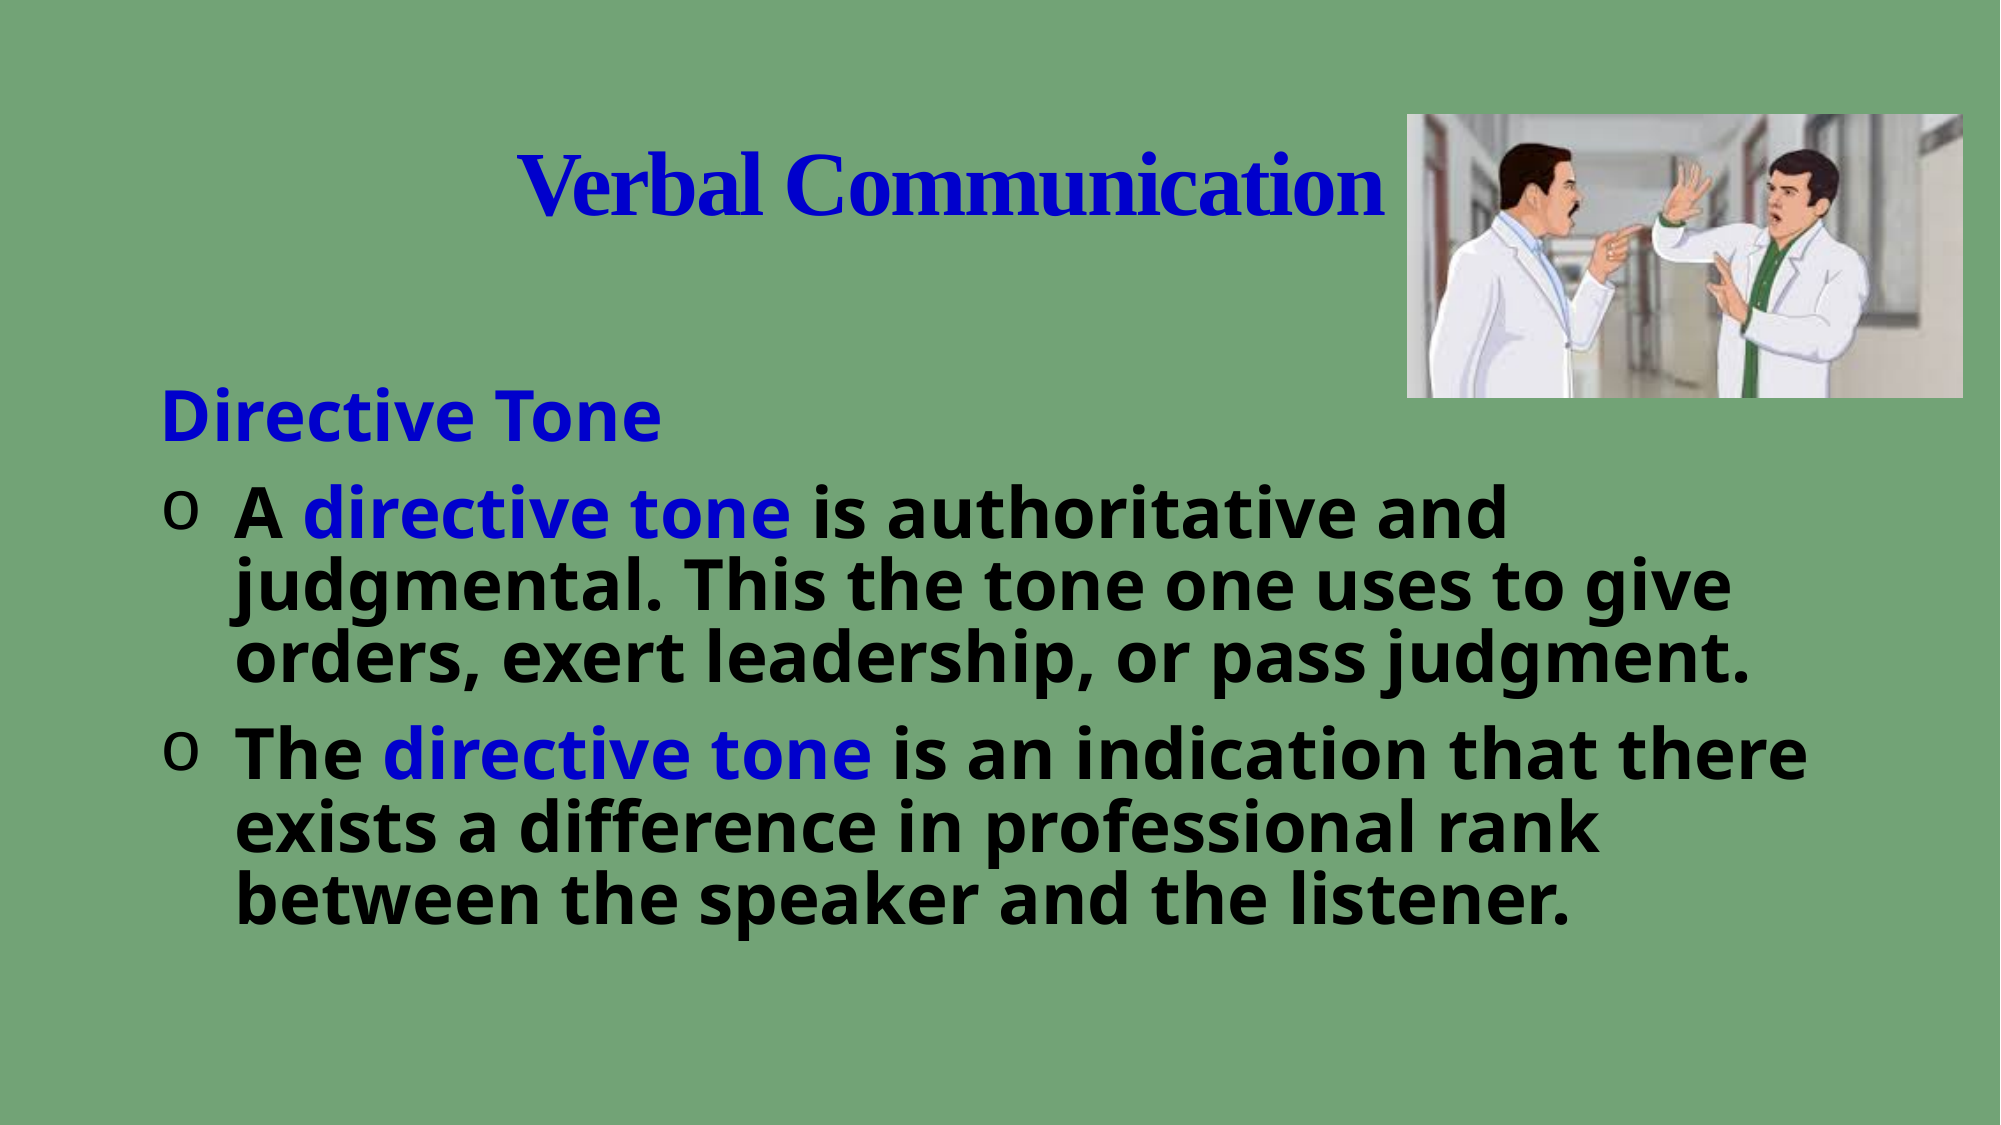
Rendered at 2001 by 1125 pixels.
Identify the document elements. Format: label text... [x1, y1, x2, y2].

title Verbal Communication [227, 105, 1676, 241]
picture [1407, 113, 1964, 398]
subtitle Directive Tone A directive tone is authoritative and judgmental. This the tone one uses to give orders, exert leadership, or pass judgment. The directive tone is an indication that there exists a difference in professional rank between the speaker and the listener. [145, 376, 1885, 972]
